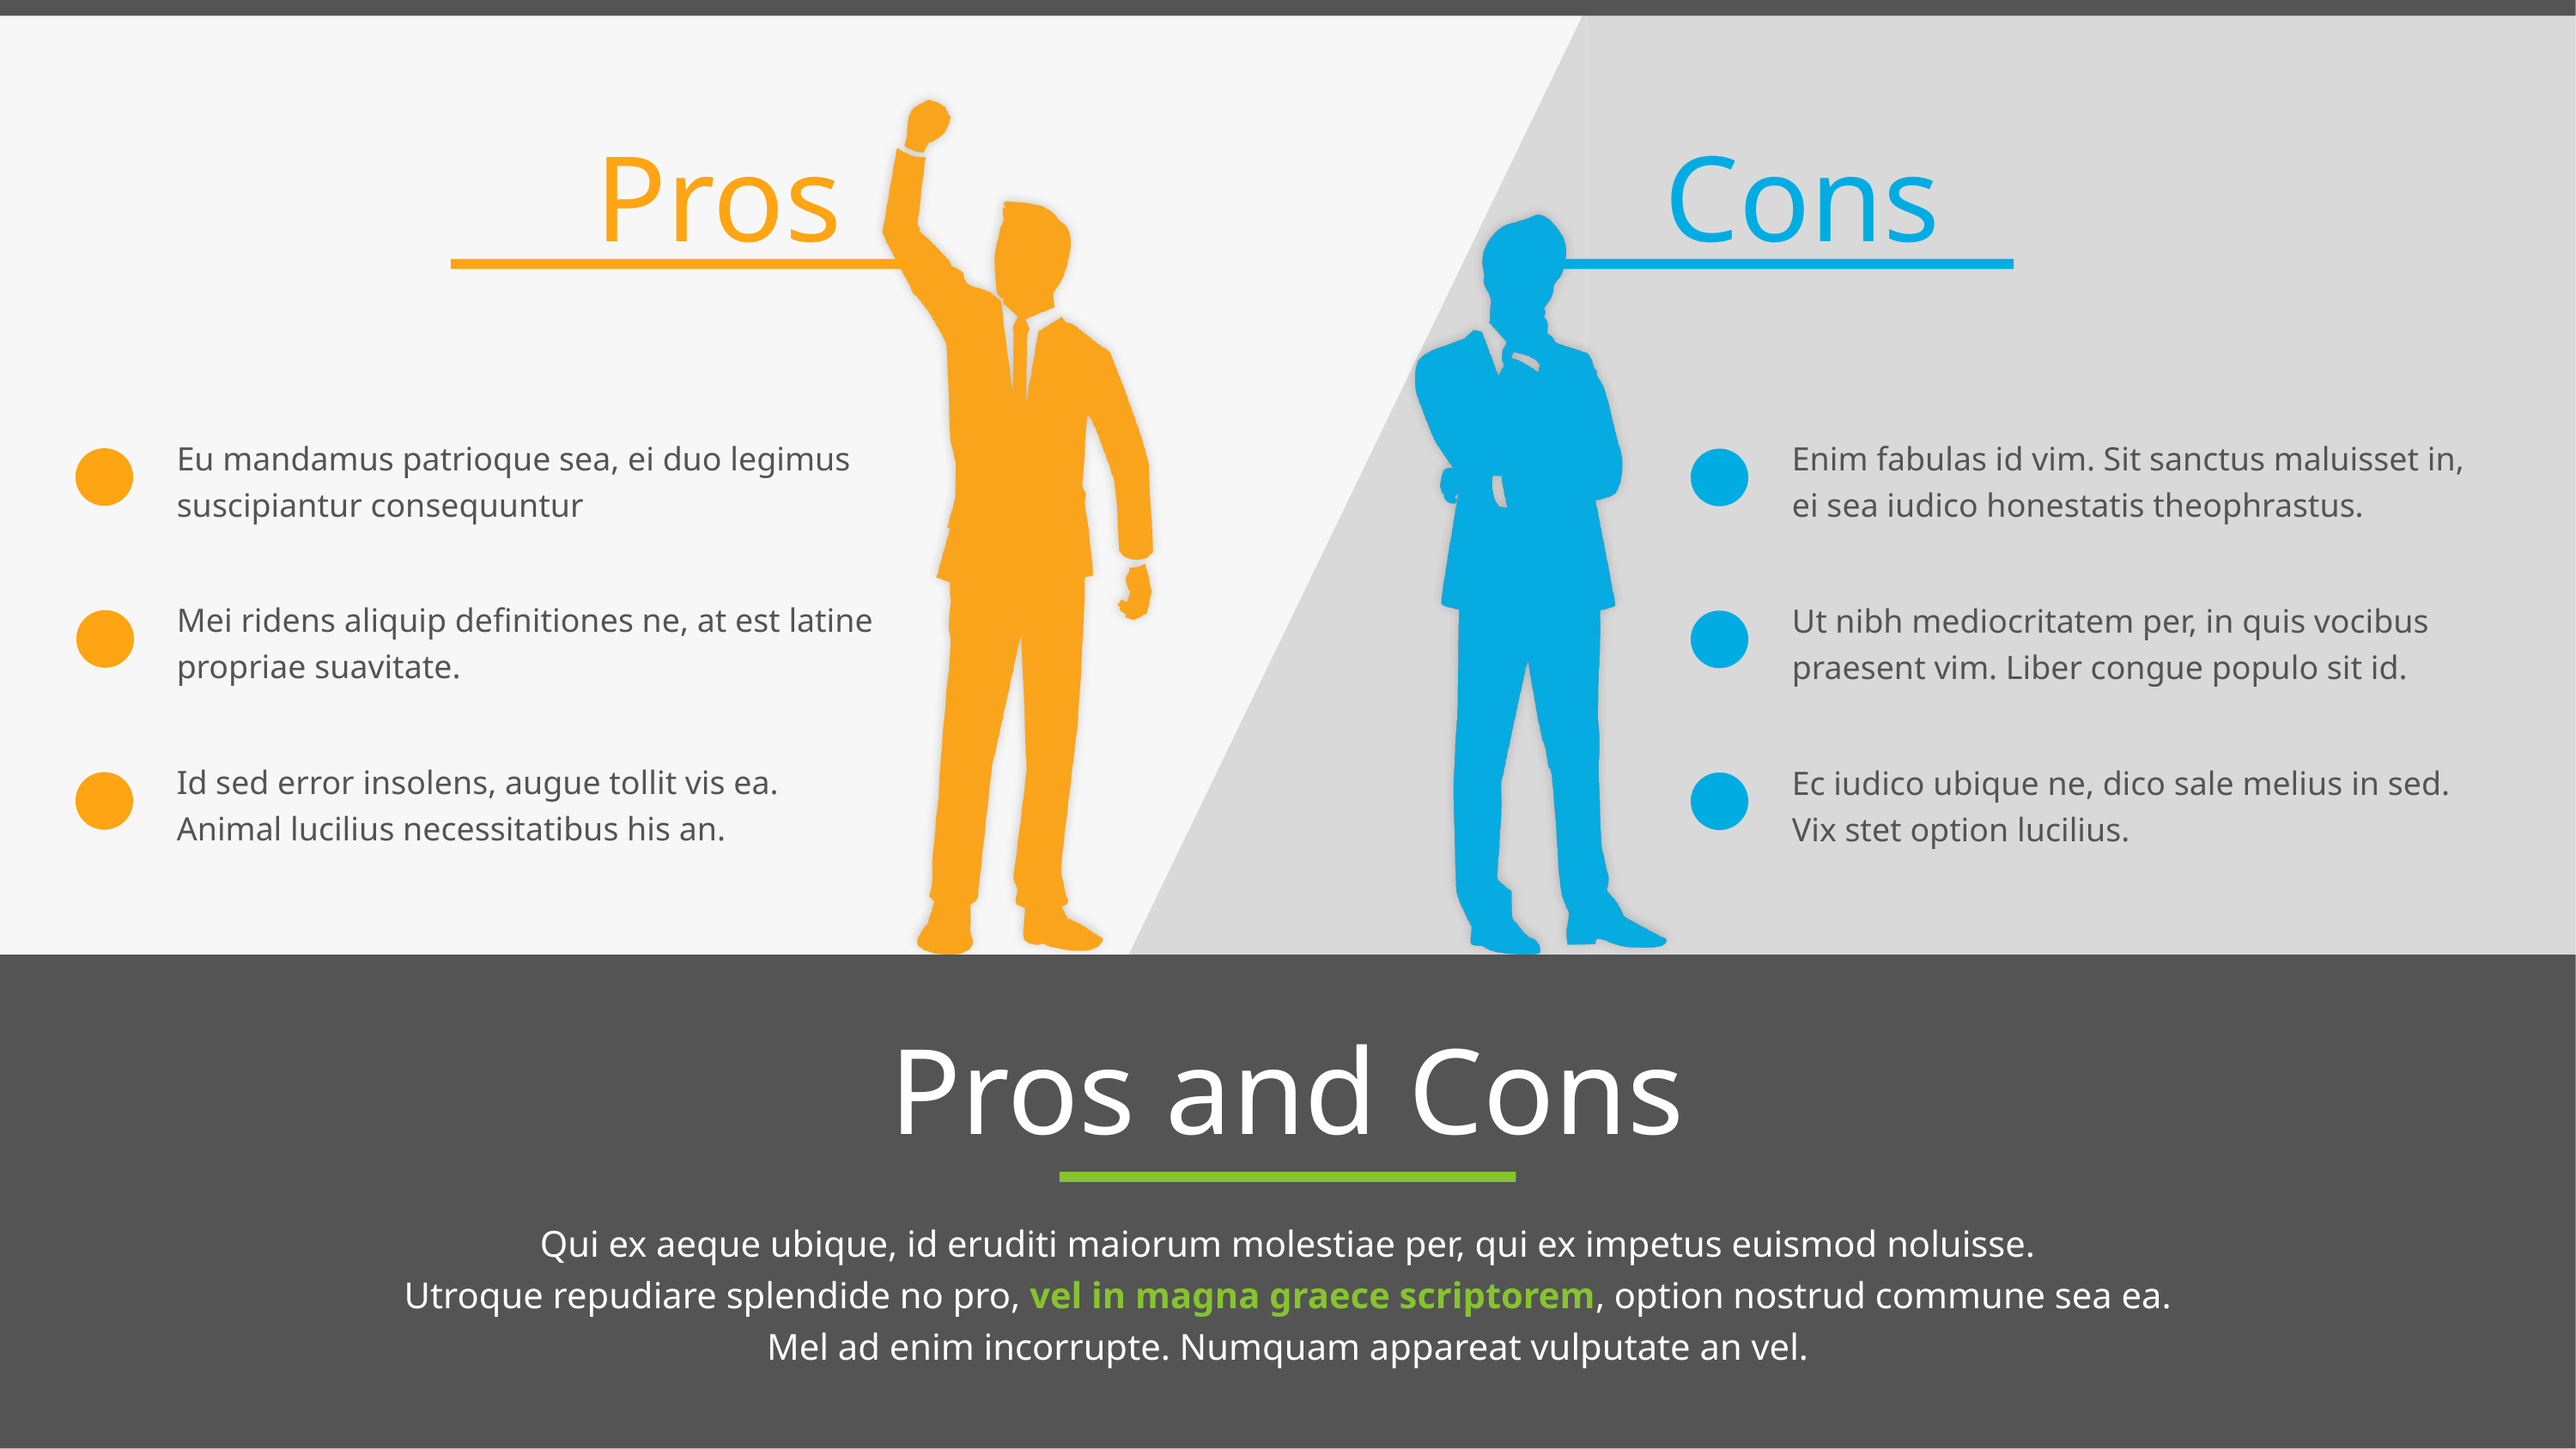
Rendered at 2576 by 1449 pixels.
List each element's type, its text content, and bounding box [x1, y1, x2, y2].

picture [1415, 392, 1506, 955]
list Ec iudico ubique ne, dico sale melius in sed. Vix stet option lucilius. [1769, 731, 2512, 871]
list Qui ex aeque ubique, id eruditi maiorum molestiae per, qui ex impetus euismod noluisse. Utroque repudiare splendide no pro, vel in magna graece scriptorem, option nostrud commune sea ea. Mel ad enim incorrupte. Numquam appareat vulputate an vel. [60, 1201, 2516, 1413]
picture [1492, 476, 1507, 507]
picture [882, 100, 1153, 955]
picture [1545, 270, 1667, 938]
list Enim fabulas id vim. Sit sanctus maluisset in, ei sea iudico honestatis theophrastus. [1769, 408, 2512, 547]
picture [1498, 665, 1667, 955]
list Eu mandamus patrioque sea, ei duo legimus suscipiantur consequuntur [154, 407, 897, 547]
list Pros [64, 83, 865, 258]
picture [1512, 353, 1540, 371]
title Pros and Cons [102, 979, 2472, 1170]
list Cons [1641, 83, 2494, 258]
picture [1543, 215, 1667, 258]
picture [1415, 215, 1534, 373]
list Mei ridens aliquip definitiones ne, at est latine propriae suavitate. [154, 569, 897, 708]
list Id sed error insolens, augue tollit vis ea. Animal lucilius necessitatibus his an. [154, 731, 897, 870]
list Ut nibh mediocritatem per, in quis vocibus praesent vim. Liber congue populo sit id. [1769, 570, 2512, 709]
